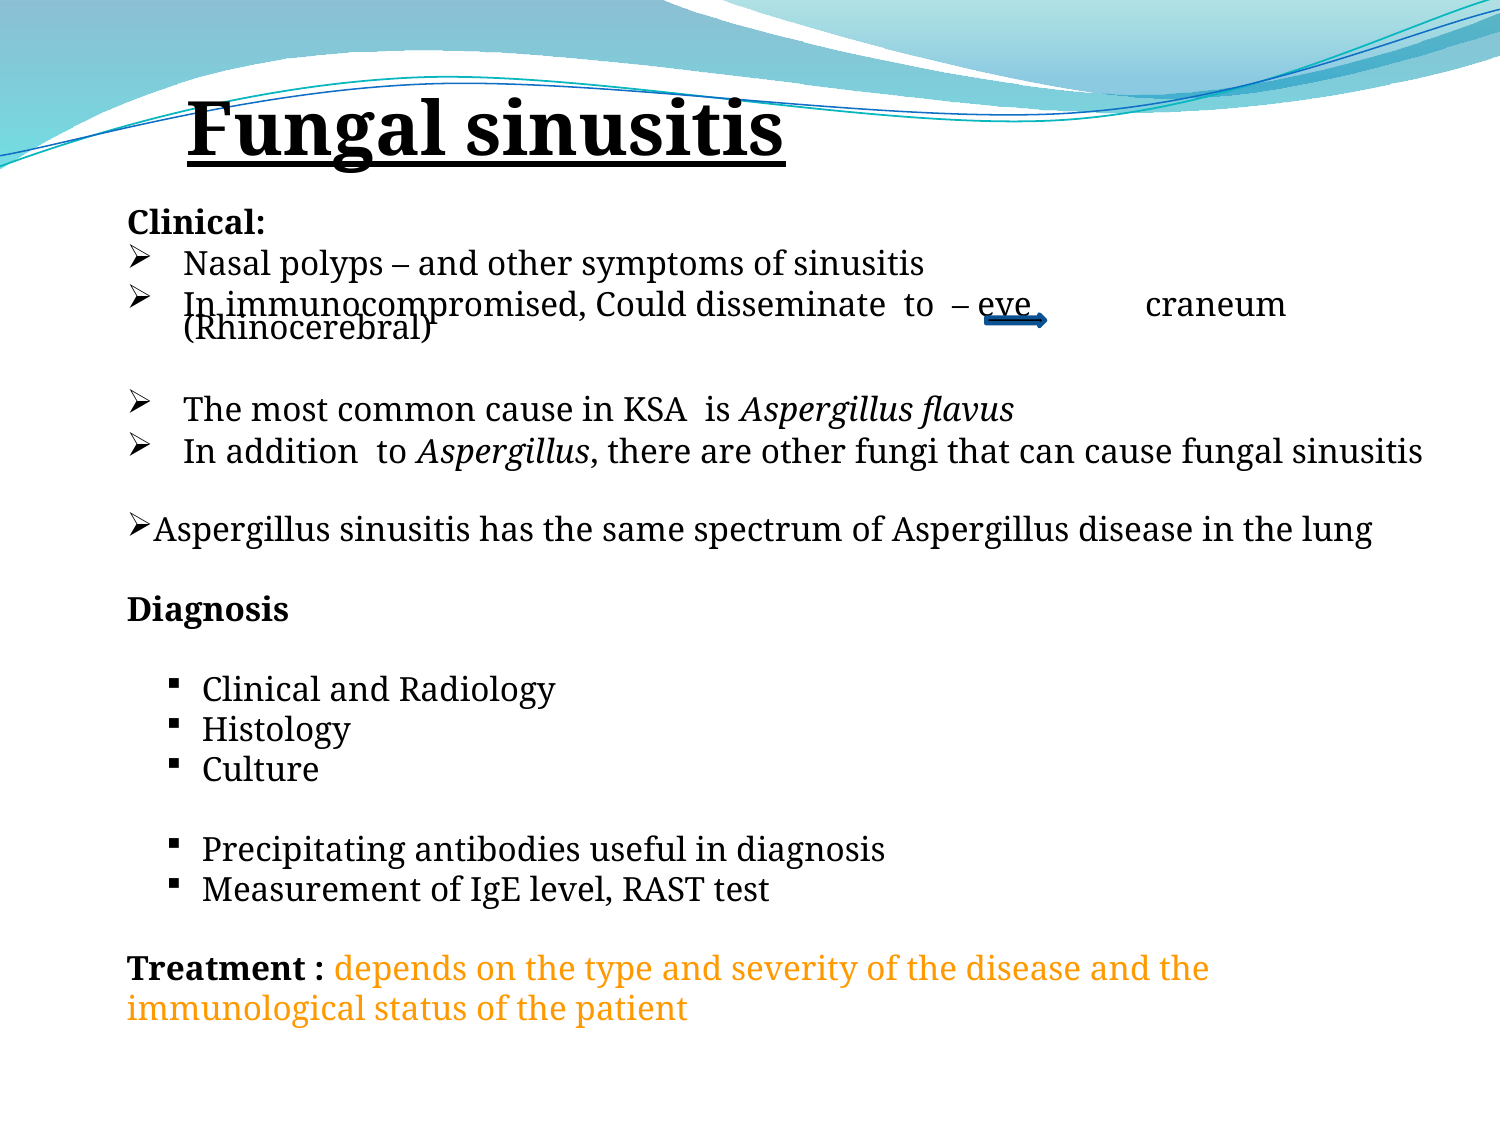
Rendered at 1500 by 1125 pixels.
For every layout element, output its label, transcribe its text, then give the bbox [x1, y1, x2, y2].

text_box Clinical: Nasal polyps – and other symptoms of sinusitis In immunocompromised, Could disseminate to – eye craneum (Rhinocerebral) The most common cause in KSA is Aspergillus flavus In addition to Aspergillus, there are other fungi that can cause fungal sinusitis Aspergillus sinusitis has the same spectrum of Aspergillus disease in the lung Diagnosis Clinical and Radiology Histology Culture Precipitating antibodies useful in diagnosis Measurement of IgE level, RAST test Treatment : depends on the type and severity of the disease and the immunological status of the patient [112, 231, 1447, 1012]
text_box [984, 312, 1048, 329]
text_box Fungal sinusitis [171, 66, 1447, 186]
